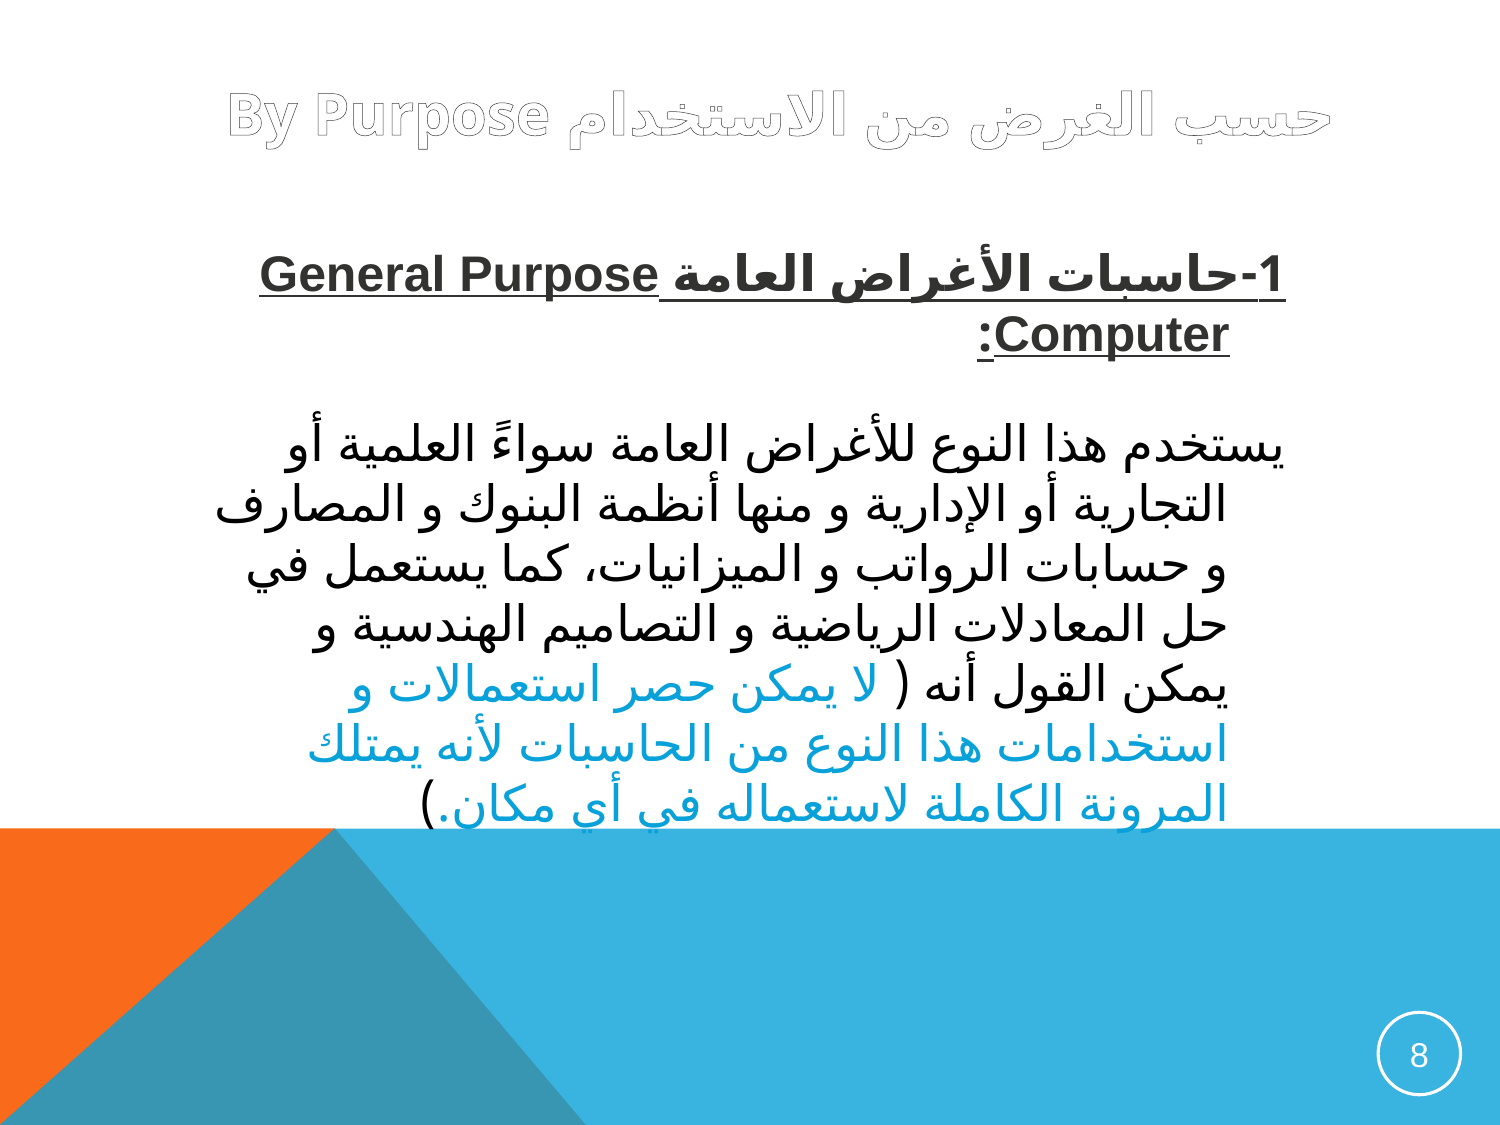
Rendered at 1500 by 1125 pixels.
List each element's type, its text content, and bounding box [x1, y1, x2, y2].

text_box حسب الغرض من الاستخدام By Purpose [187, 58, 1358, 155]
slide_number 8 [1376, 1010, 1463, 1097]
text_box 1-حاسبات الأغراض العامة General Purpose Computer: يستخدم هذا النوع للأغراض العامة سواءً العلمية أو التجارية أو الإدارية و منها أنظمة البنوك و المصارف و حسابات الرواتب و الميزانيات، كما يستعمل في حل المعادلات الرياضية و التصاميم الهندسية و يمكن القول أنه ( لا يمكن حصر استعمالات و استخدامات هذا النوع من الحاسبات لأنه يمتلك المرونة الكاملة لاستعماله في أي مكان.) [187, 234, 1301, 900]
